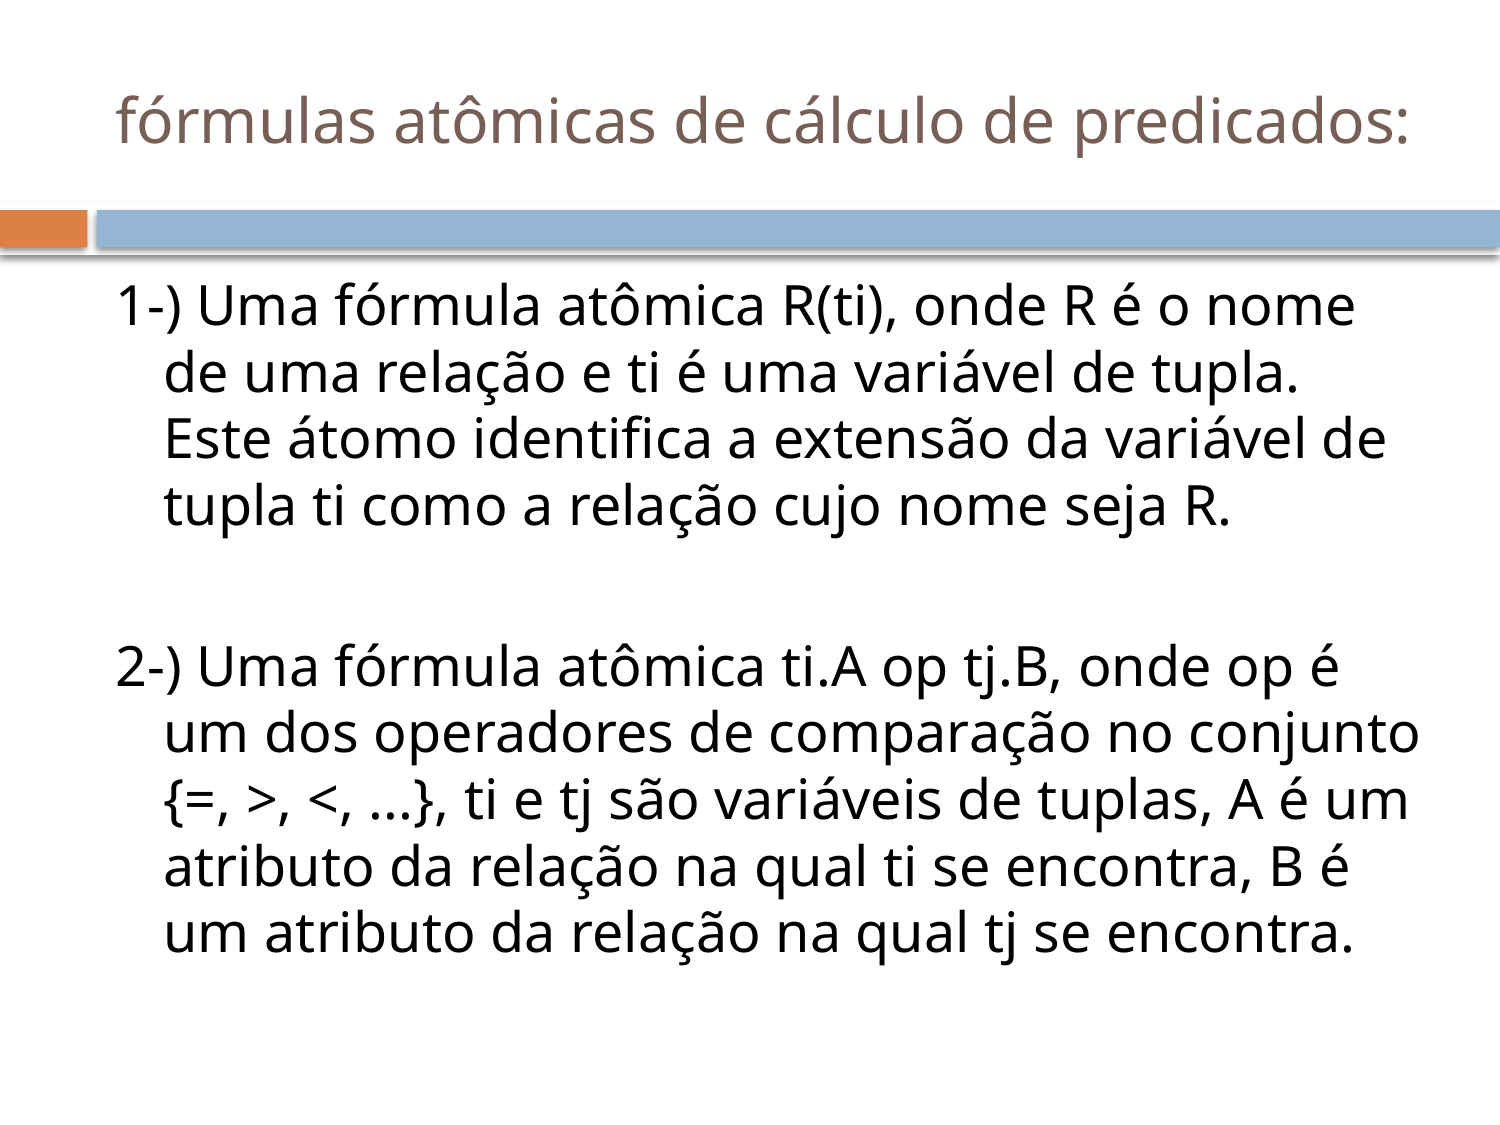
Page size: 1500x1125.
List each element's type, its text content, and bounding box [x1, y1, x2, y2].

list 1-) Uma fórmula atômica R(ti), onde R é o nome de uma relação e ti é uma variável de tupla. Este átomo identifica a extensão da variável de tupla ti como a relação cujo nome seja R. 2-) Uma fórmula atômica ti.A op tj.B, onde op é um dos operadores de comparação no conjunto {=, >, <, ...}, ti e tj são variáveis de tuplas, A é um atributo da relação na qual ti se encontra, B é um atributo da relação na qual tj se encontra. [100, 262, 1438, 1038]
title fórmulas atômicas de cálculo de predicados: [100, 37, 1438, 200]
